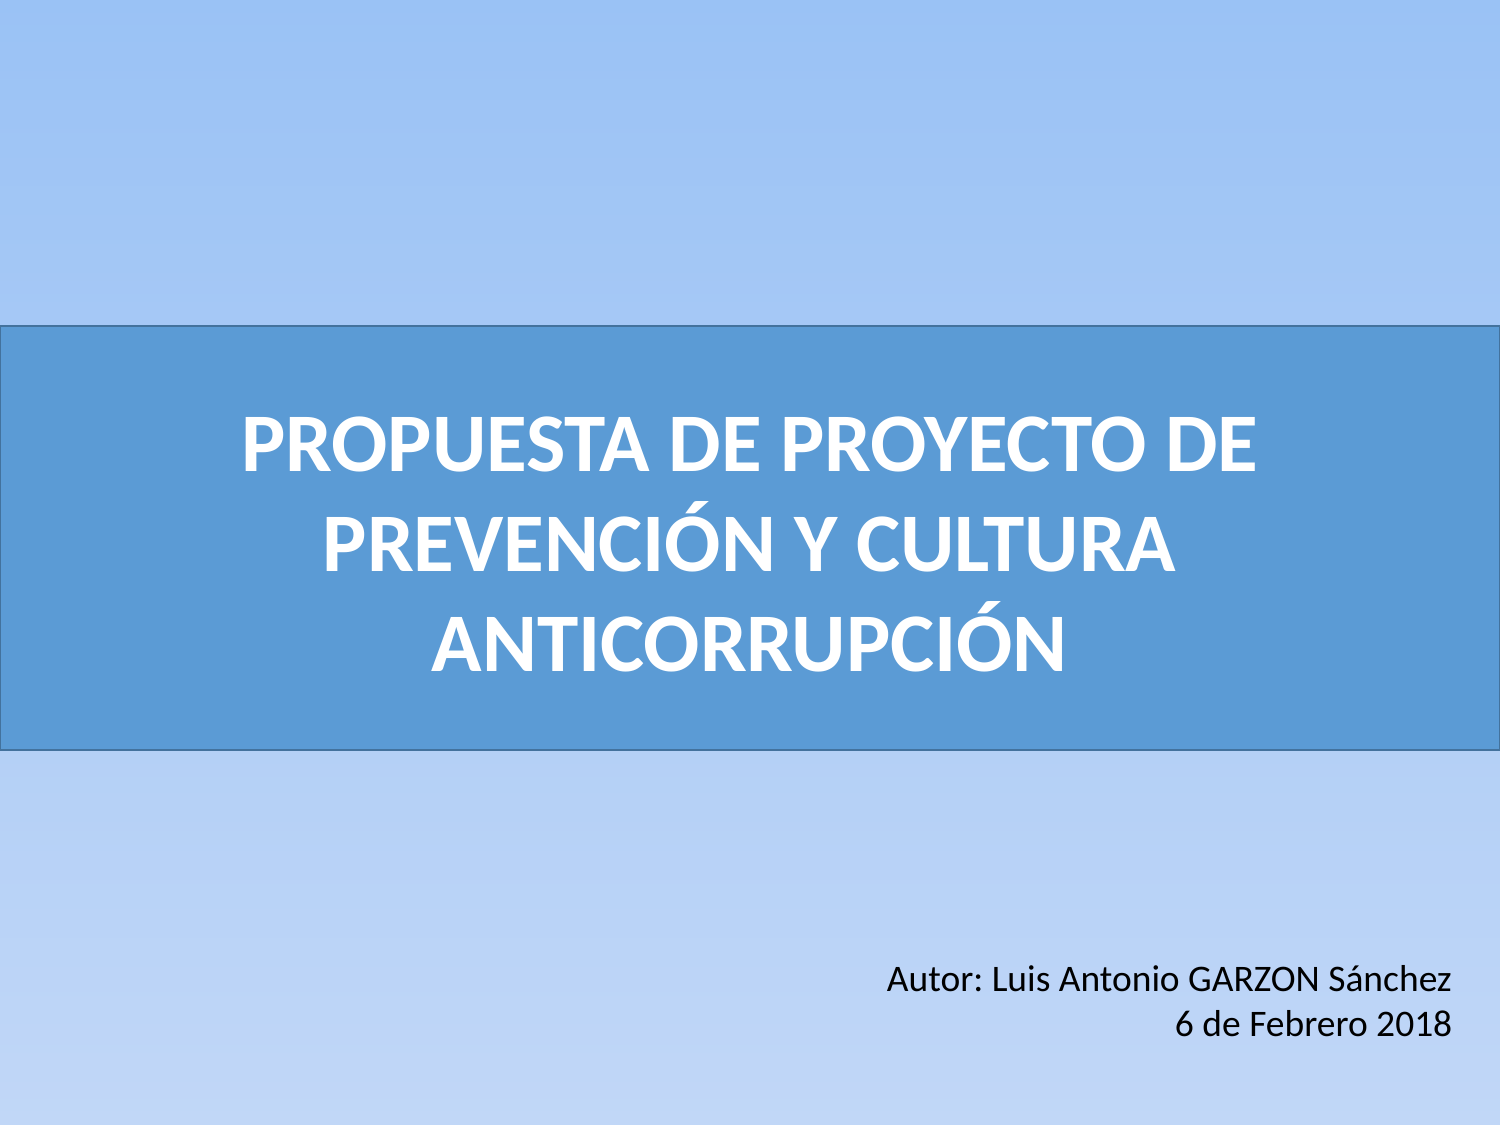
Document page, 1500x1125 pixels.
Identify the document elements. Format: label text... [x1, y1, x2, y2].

text_box PROPUESTA DE PROYECTO DE PREVENCIÓN Y CULTURA ANTICORRUPCIÓN [0, 325, 1500, 751]
text_box Autor: Luis Antonio GARZON Sánchez 6 de Febrero 2018 [871, 946, 1468, 1052]
